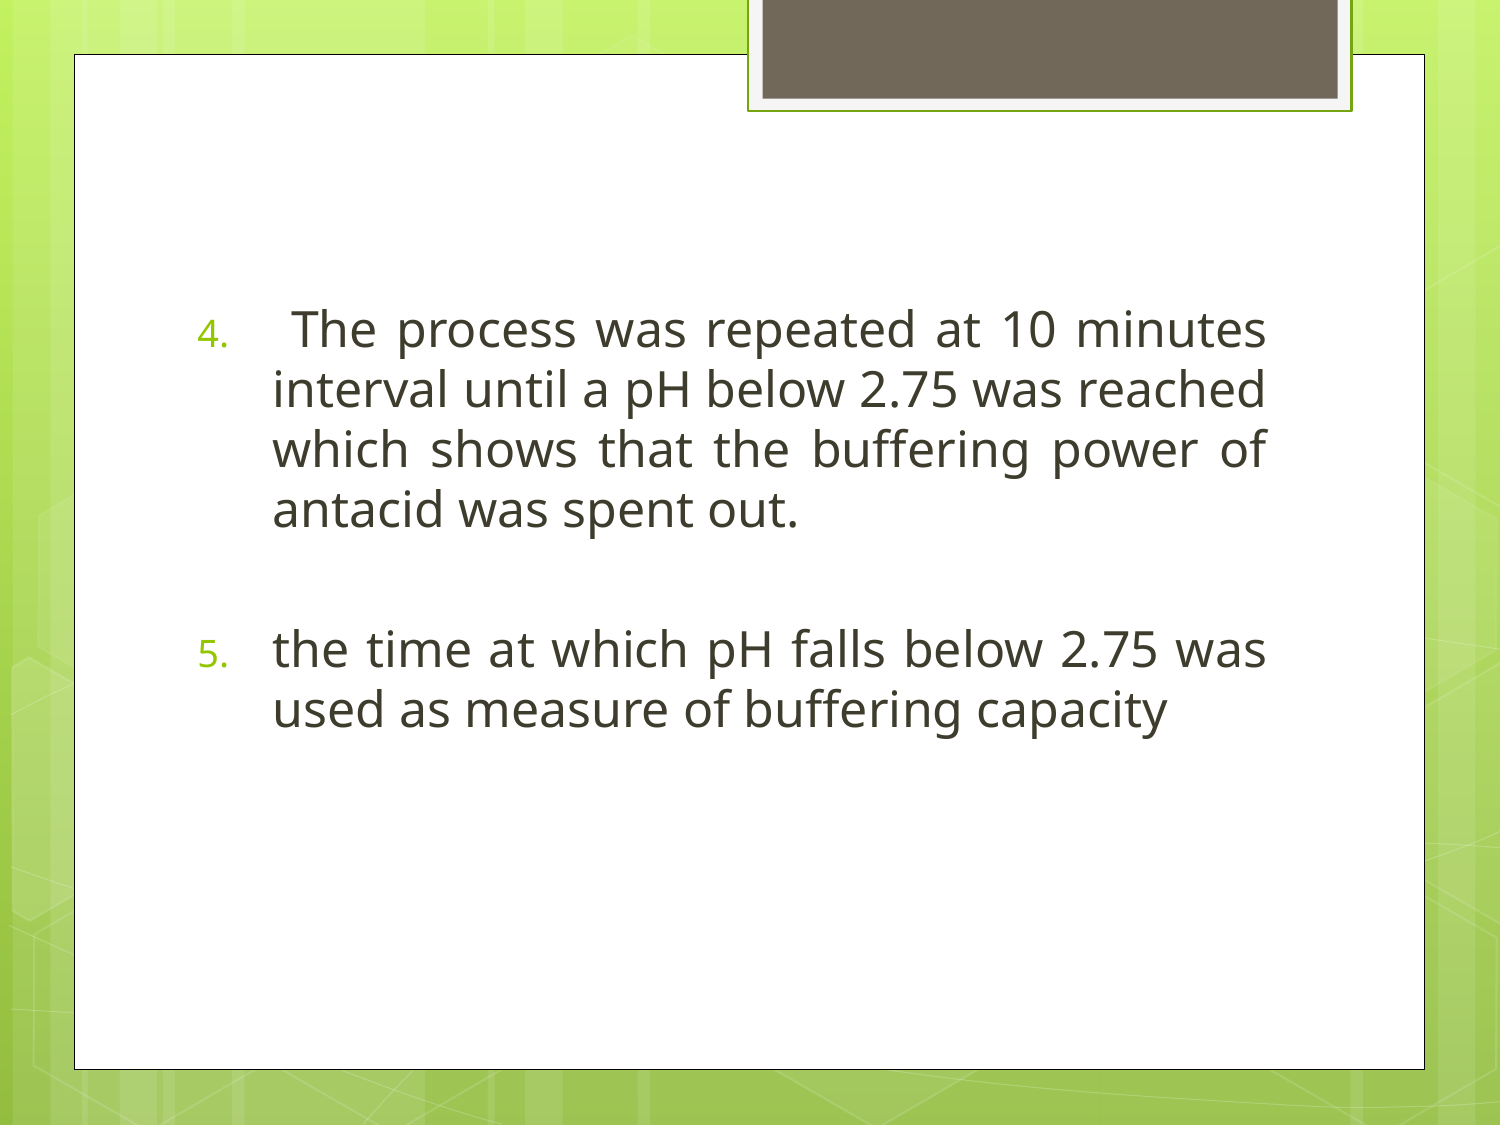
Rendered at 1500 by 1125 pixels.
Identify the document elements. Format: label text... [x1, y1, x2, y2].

list The process was repeated at 10 minutes interval until a pH below 2.75 was reached which shows that the buffering power of antacid was spent out. the time at which pH falls below 2.75 was used as measure of buffering capacity [171, 149, 1283, 957]
